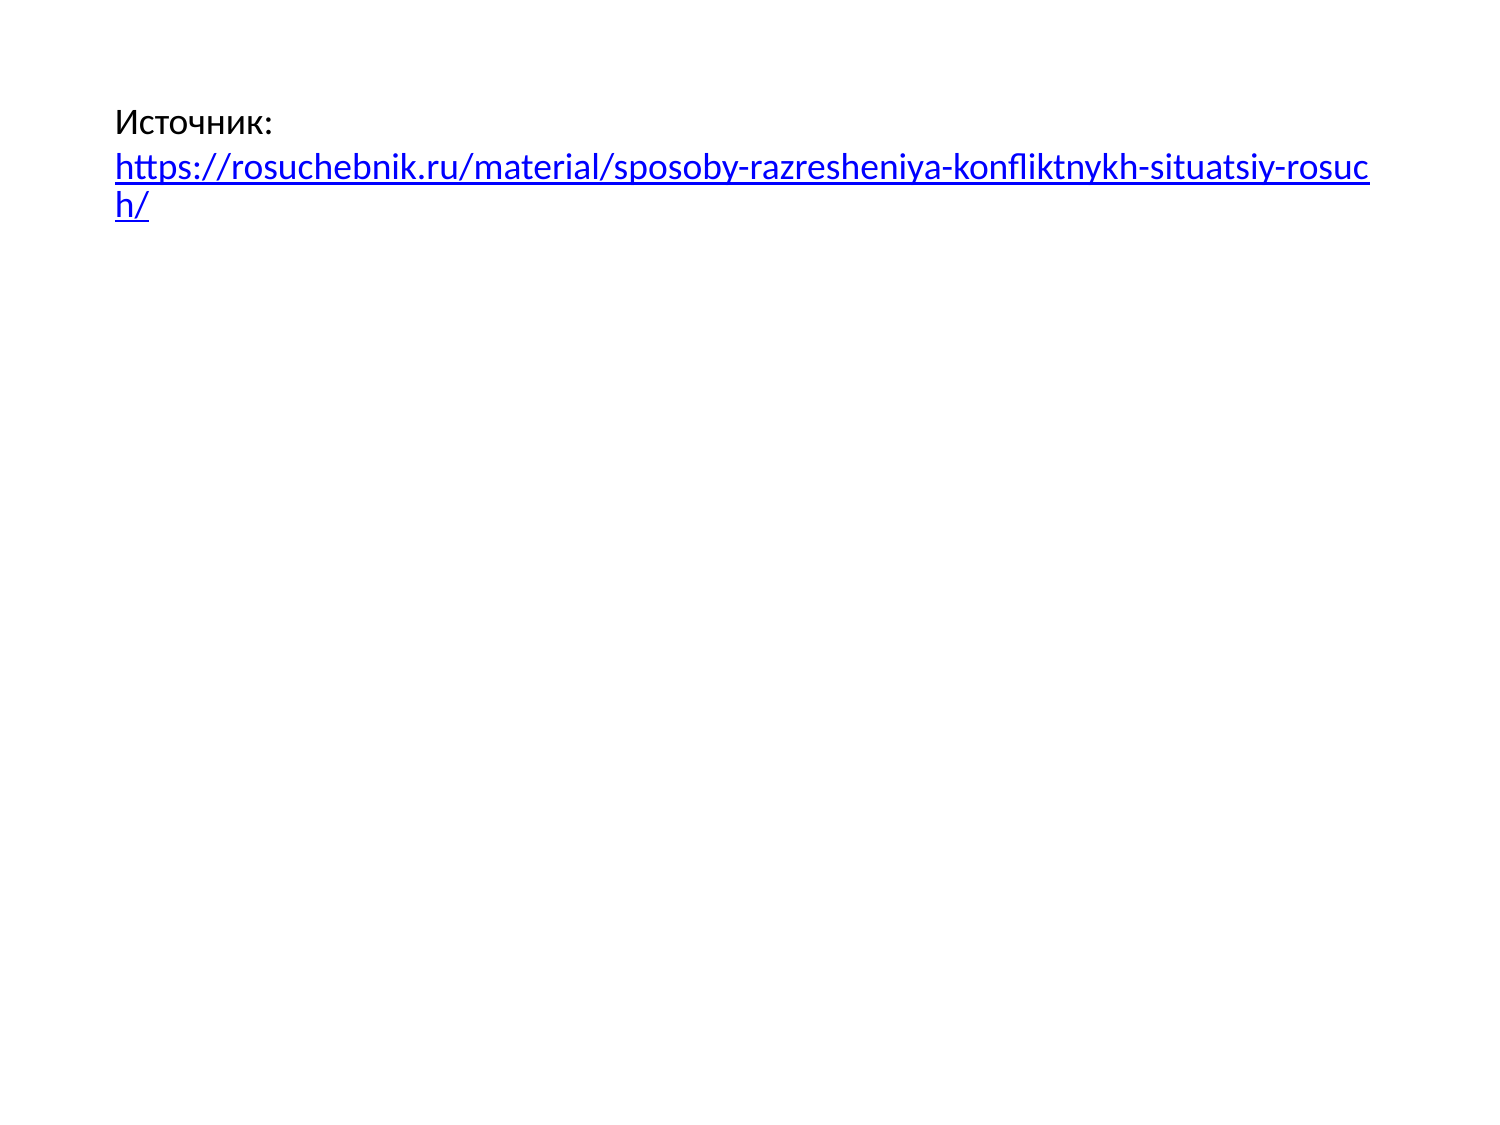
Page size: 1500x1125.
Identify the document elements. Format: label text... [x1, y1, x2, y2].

text_box Источник: https://rosuchebnik.ru/material/sposoby-razresheniya-konfliktnykh-situatsiy-rosuch/ [100, 89, 1400, 195]
